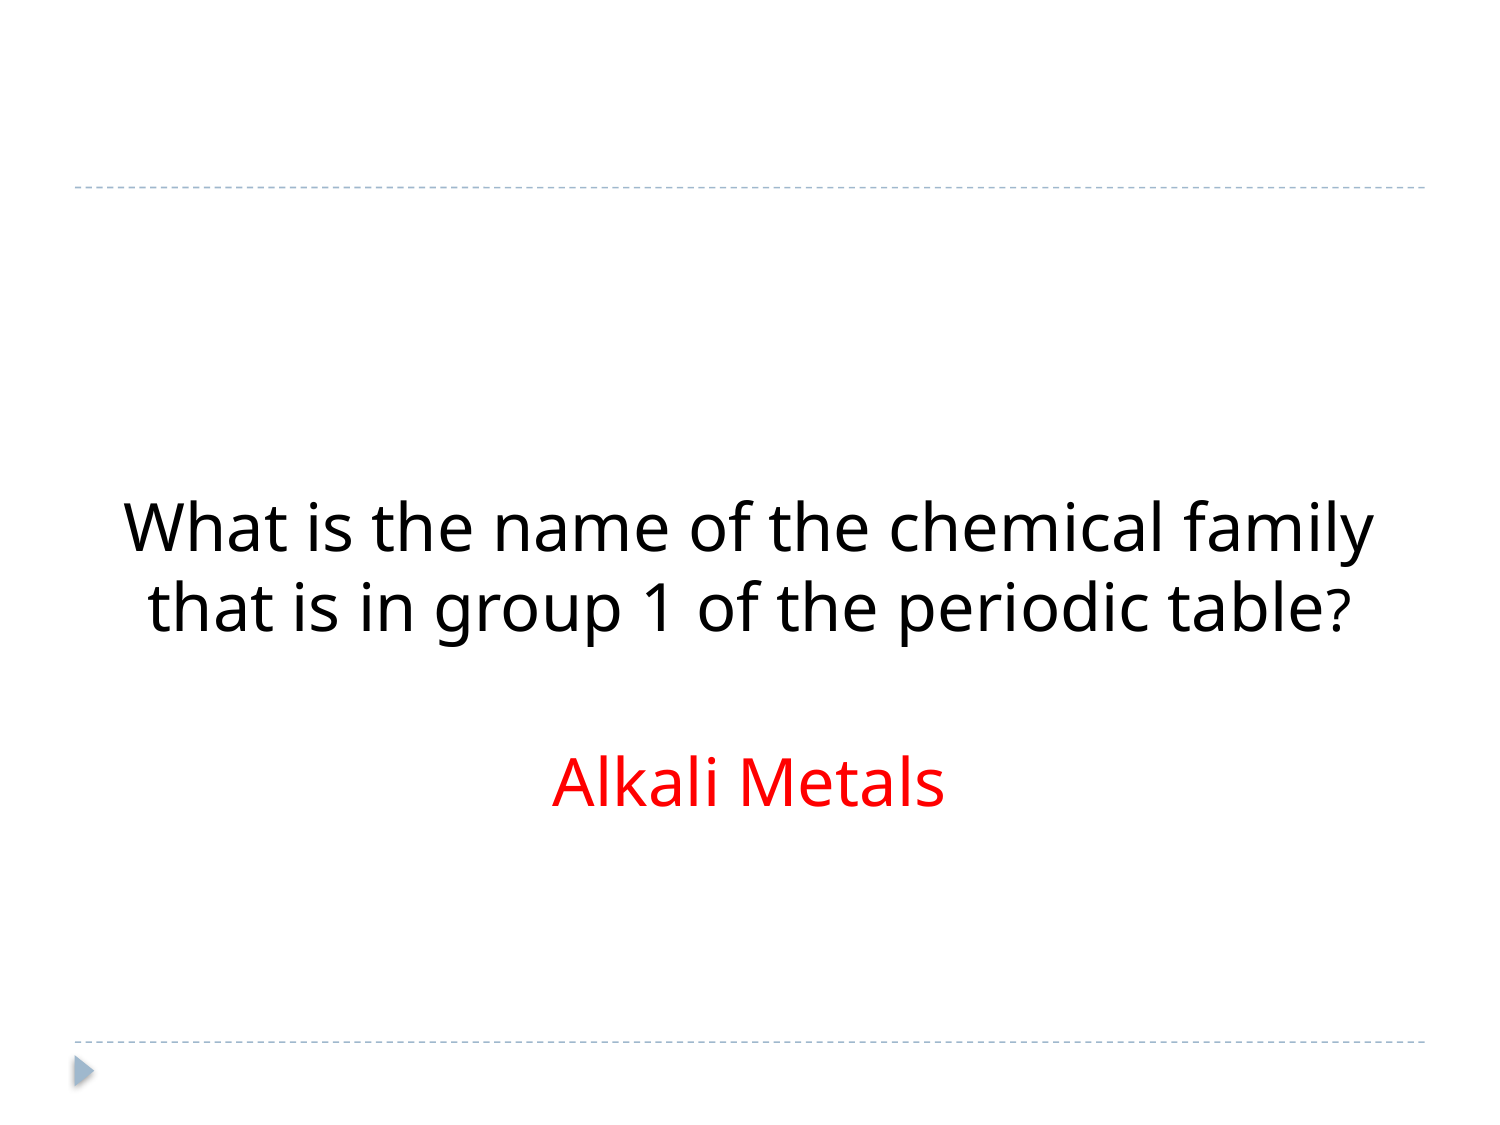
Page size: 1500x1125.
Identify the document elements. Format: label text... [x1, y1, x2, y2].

list What is the name of the chemical family that is in group 1 of the periodic table? Alkali Metals [75, 200, 1425, 1010]
